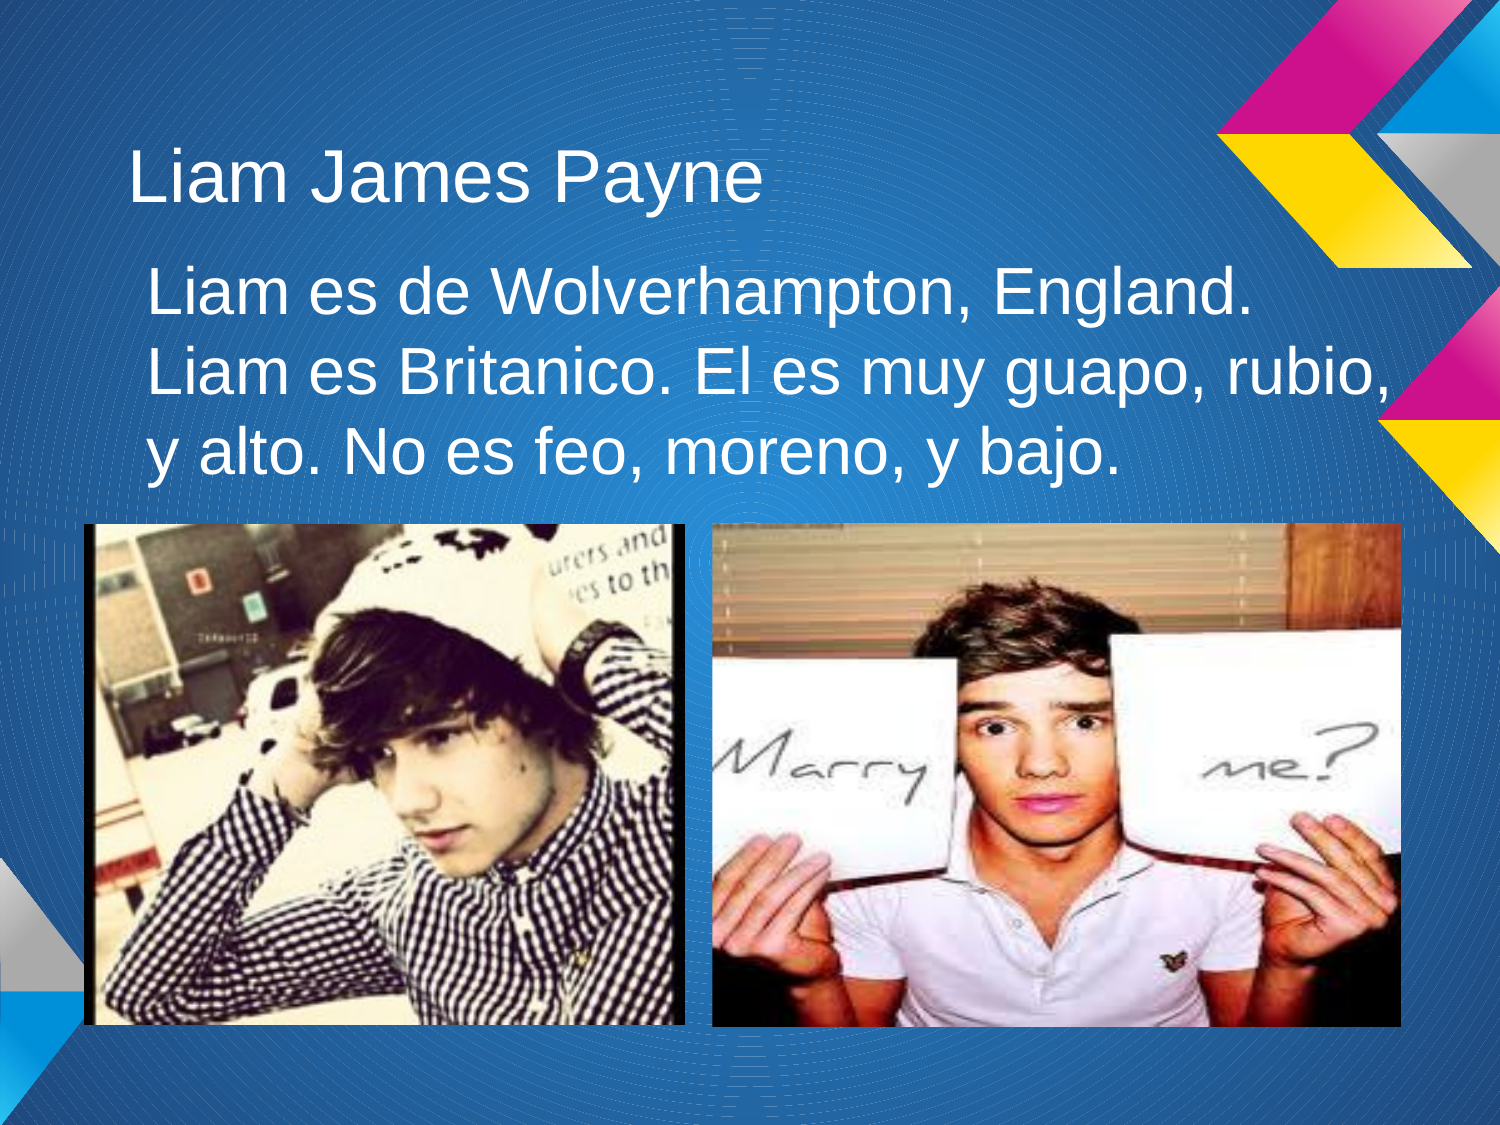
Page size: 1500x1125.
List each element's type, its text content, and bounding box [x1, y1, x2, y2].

picture [84, 524, 686, 1026]
text_box [712, 523, 1401, 1027]
title Liam James Payne [75, 14, 1204, 232]
list Liam es de Wolverhampton, England. Liam es Britanico. El es muy guapo, rubio, y alto. No es feo, moreno, y bajo. [75, 232, 1425, 901]
